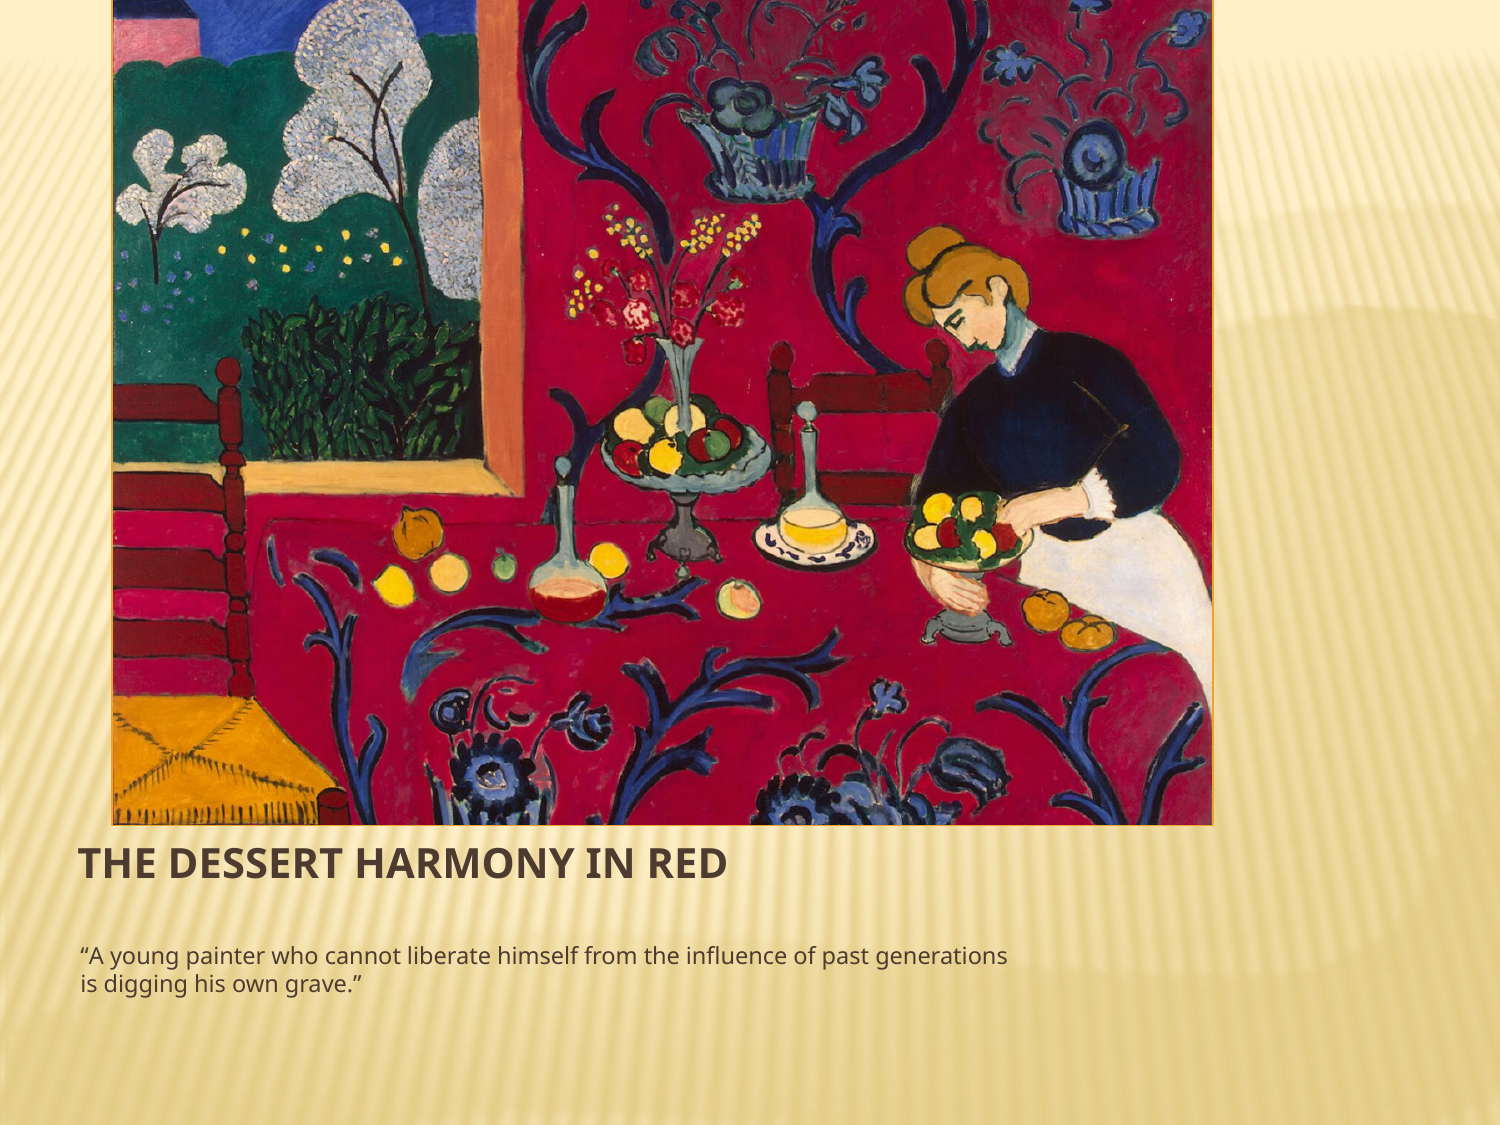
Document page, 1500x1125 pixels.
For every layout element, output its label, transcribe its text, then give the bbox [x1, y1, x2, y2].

list “A young painter who cannot liberate himself from the influence of past generations is digging his own grave.” [62, 907, 1025, 1034]
picture [112, 0, 1213, 826]
title The Dessert Harmony in Red [62, 819, 1025, 905]
